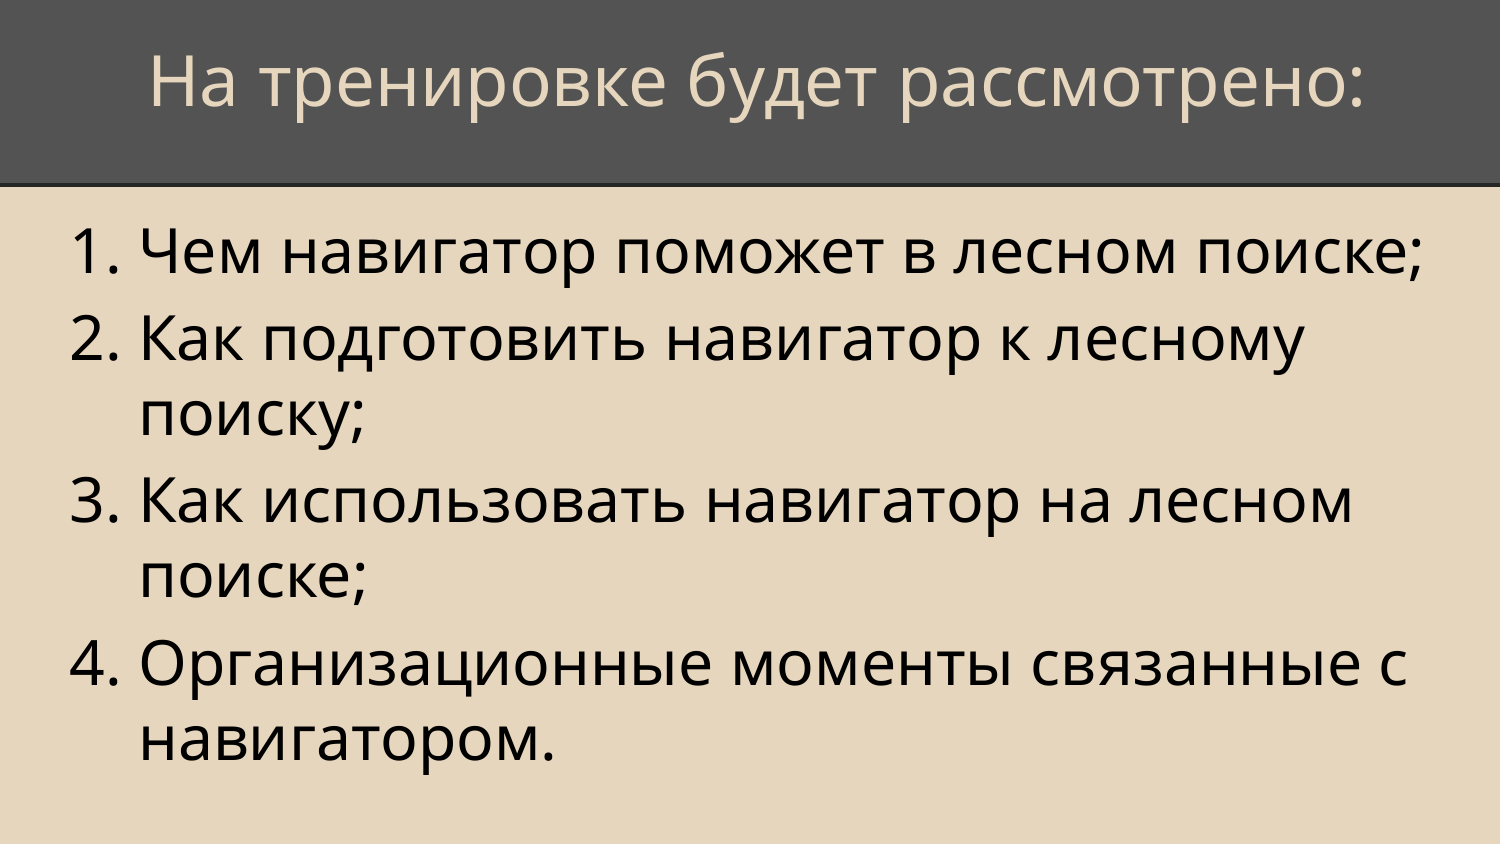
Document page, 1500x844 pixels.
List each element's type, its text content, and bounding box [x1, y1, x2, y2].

title На тренировке будет рассмотрено: [24, 10, 1492, 136]
list Чем навигатор поможет в лесном поиске; Как подготовить навигатор к лесному поиску; Как использовать навигатор на лесном поиске; Организационные моменты связанные с навигатором. [48, 195, 1452, 807]
